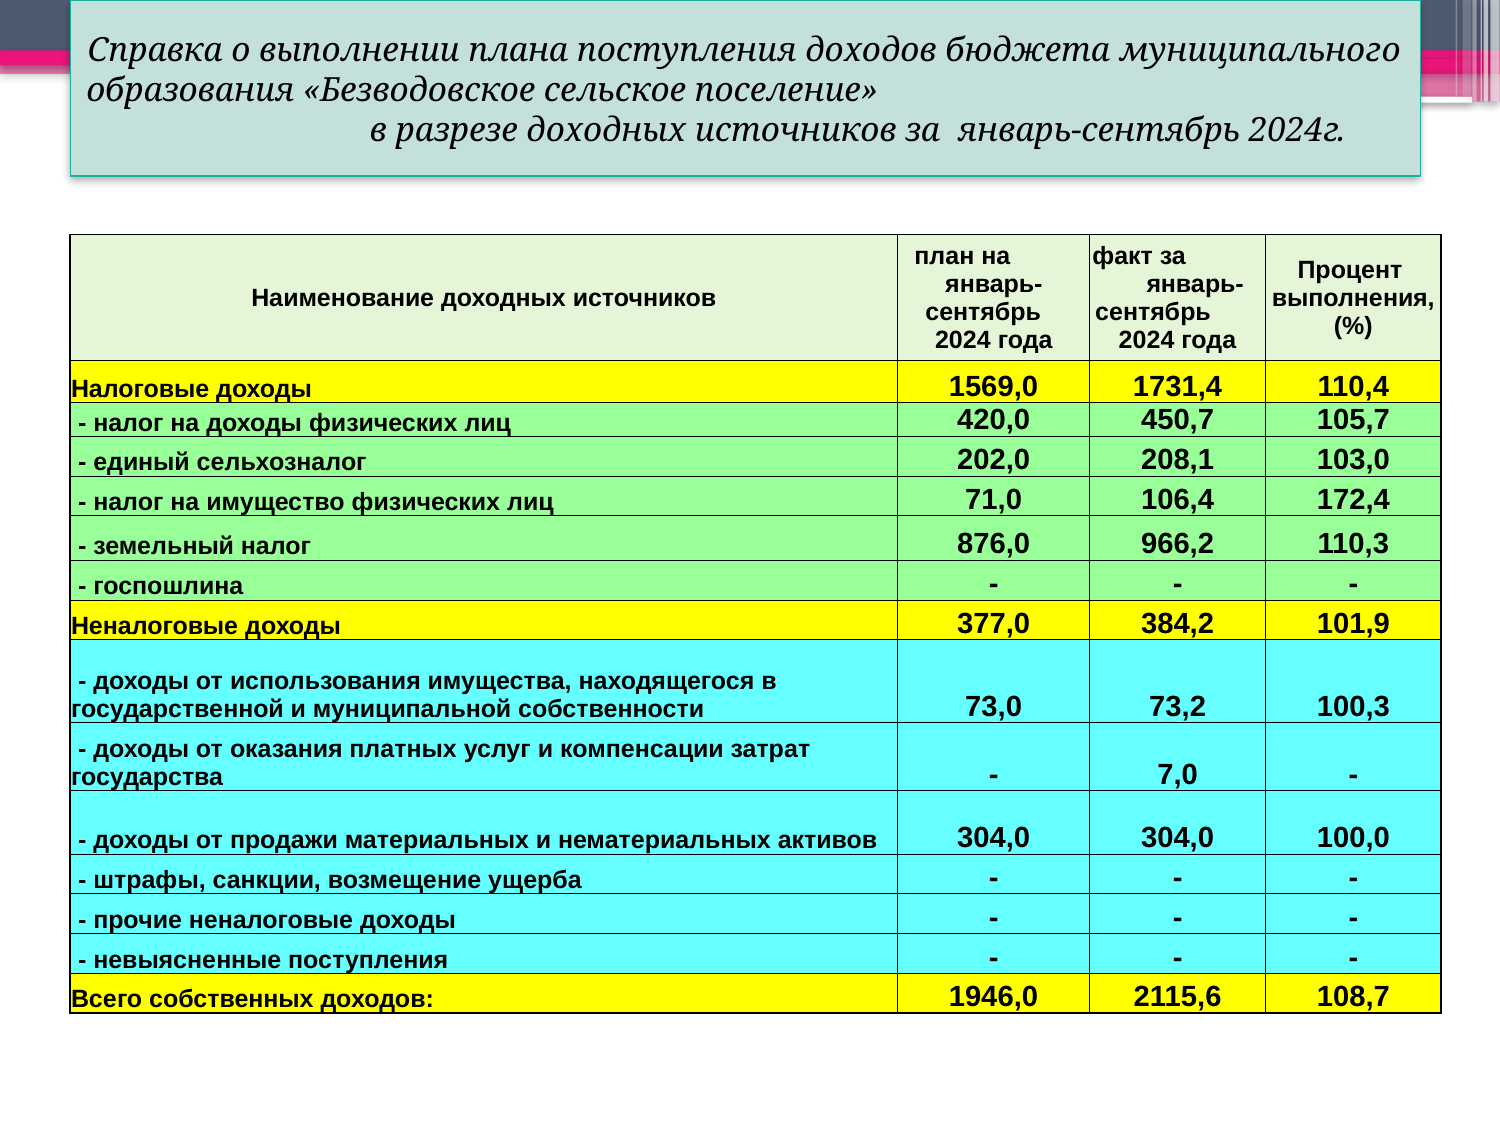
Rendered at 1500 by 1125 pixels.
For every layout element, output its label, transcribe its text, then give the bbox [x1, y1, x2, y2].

table_cell - [898, 855, 1089, 893]
table_cell 450,7 [1090, 403, 1265, 436]
title Справка о выполнении плана поступления доходов бюджета муниципального образования «Безводовское сельское поселение» в разрезе доходных источников за январь-сентябрь 2024г. [70, 0, 1421, 177]
table_header факт за январь-сентябрь 2024 года [1090, 235, 1265, 360]
table_cell 384,2 [1090, 601, 1265, 639]
table_cell 100,0 [1266, 791, 1440, 854]
table_cell 105,7 [1266, 403, 1440, 436]
table_cell - [1090, 894, 1265, 933]
table_cell 108,7 [1266, 974, 1440, 1012]
table_cell - [1266, 561, 1440, 600]
table_cell - невыясненные поступления [71, 934, 897, 973]
table_cell 110,3 [1266, 516, 1440, 560]
table_cell 966,2 [1090, 516, 1265, 560]
table_cell 208,1 [1090, 437, 1265, 476]
table_cell 304,0 [898, 791, 1089, 854]
table_cell - земельный налог [71, 516, 897, 560]
table_cell - [1090, 561, 1265, 600]
table_header план на январь-сентябрь 2024 года [898, 235, 1089, 360]
table_cell - [898, 561, 1089, 600]
table_cell 7,0 [1090, 723, 1265, 790]
table_cell 202,0 [898, 437, 1089, 476]
table_cell 420,0 [898, 403, 1089, 436]
table_cell 73,0 [898, 640, 1089, 722]
table_cell Налоговые доходы [71, 361, 897, 402]
table_cell - прочие неналоговые доходы [71, 894, 897, 933]
table_cell - доходы от оказания платных услуг и компенсации затрат государства [71, 723, 897, 790]
table_cell 1731,4 [1090, 361, 1265, 402]
table_cell - единый сельхозналог [71, 437, 897, 476]
table_header Процент выполнения, (%) [1266, 235, 1440, 360]
table_cell 304,0 [1090, 791, 1265, 854]
table_cell Неналоговые доходы [71, 601, 897, 639]
table_cell 172,4 [1266, 477, 1440, 515]
table_cell 71,0 [898, 477, 1089, 515]
table_cell - штрафы, санкции, возмещение ущерба [71, 855, 897, 893]
table_cell 1946,0 [898, 974, 1089, 1012]
table_cell - налог на доходы физических лиц [71, 403, 897, 436]
table_cell - [898, 934, 1089, 973]
table_cell 101,9 [1266, 601, 1440, 639]
table_cell 1569,0 [898, 361, 1089, 402]
table_cell 103,0 [1266, 437, 1440, 476]
table_cell Всего собственных доходов: [71, 974, 897, 1012]
table_cell 2115,6 [1090, 974, 1265, 1012]
table_cell 876,0 [898, 516, 1089, 560]
table_cell 106,4 [1090, 477, 1265, 515]
table_header Наименование доходных источников [71, 235, 897, 360]
table_cell - [898, 894, 1089, 933]
table_cell - [1090, 855, 1265, 893]
table_cell - налог на имущество физических лиц [71, 477, 897, 515]
table_cell - [1266, 723, 1440, 790]
table_cell 110,4 [1266, 361, 1440, 402]
table_cell - [1266, 934, 1440, 973]
table_cell - [1266, 855, 1440, 893]
table_cell - [898, 723, 1089, 790]
table_cell 377,0 [898, 601, 1089, 639]
table_cell - доходы от продажи материальных и нематериальных активов [71, 791, 897, 854]
table_cell - [1090, 934, 1265, 973]
table_cell - госпошлина [71, 561, 897, 600]
table_cell 73,2 [1090, 640, 1265, 722]
table_cell - [1266, 894, 1440, 933]
table_cell - доходы от использования имущества, находящегося в государственной и муниципальной собственности [71, 640, 897, 722]
table_cell 100,3 [1266, 640, 1440, 722]
